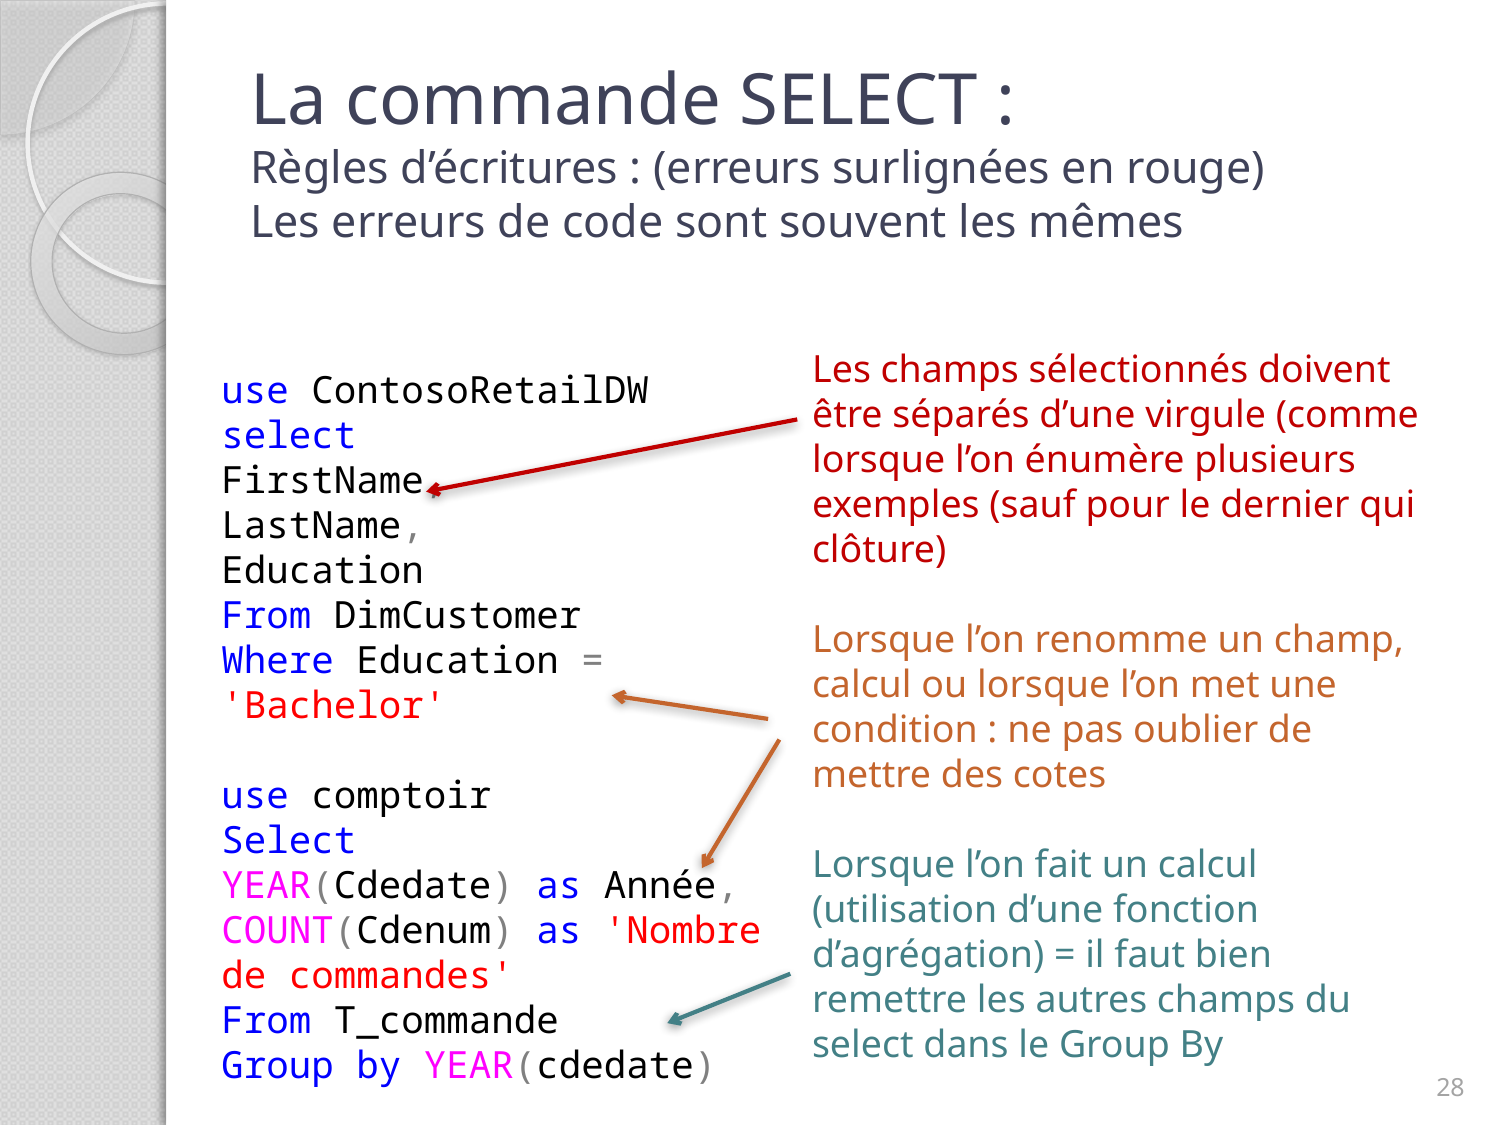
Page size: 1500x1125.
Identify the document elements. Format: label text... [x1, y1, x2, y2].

text_box use ContosoRetailDW select FirstName, LastName, Education From DimCustomer Where Education = 'Bachelor' use comptoir Select YEAR(Cdedate) as Année, COUNT(Cdenum) as 'Nombre de commandes' From T_commande Group by YEAR(cdedate) [206, 358, 797, 1094]
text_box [667, 973, 791, 1024]
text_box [701, 739, 780, 869]
text_box Les champs sélectionnés doivent être séparés d’une virgule (comme lorsque l’on énumère plusieurs exemples (sauf pour le dernier qui clôture) Lorsque l’on renomme un champ, calcul ou lorsque l’on met une condition : ne pas oublier de mettre des cotes Lorsque l’on fait un calcul (utilisation d’une fonction d’agrégation) = il faut bien remettre les autres champs du select dans le Group By [797, 338, 1447, 1125]
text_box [425, 419, 798, 492]
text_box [611, 695, 769, 720]
slide_number 28 [1413, 1034, 1488, 1113]
title La commande SELECT : Règles d’écritures : (erreurs surlignées en rouge) Les erreurs de code sont souvent les mêmes [235, 45, 1466, 256]
